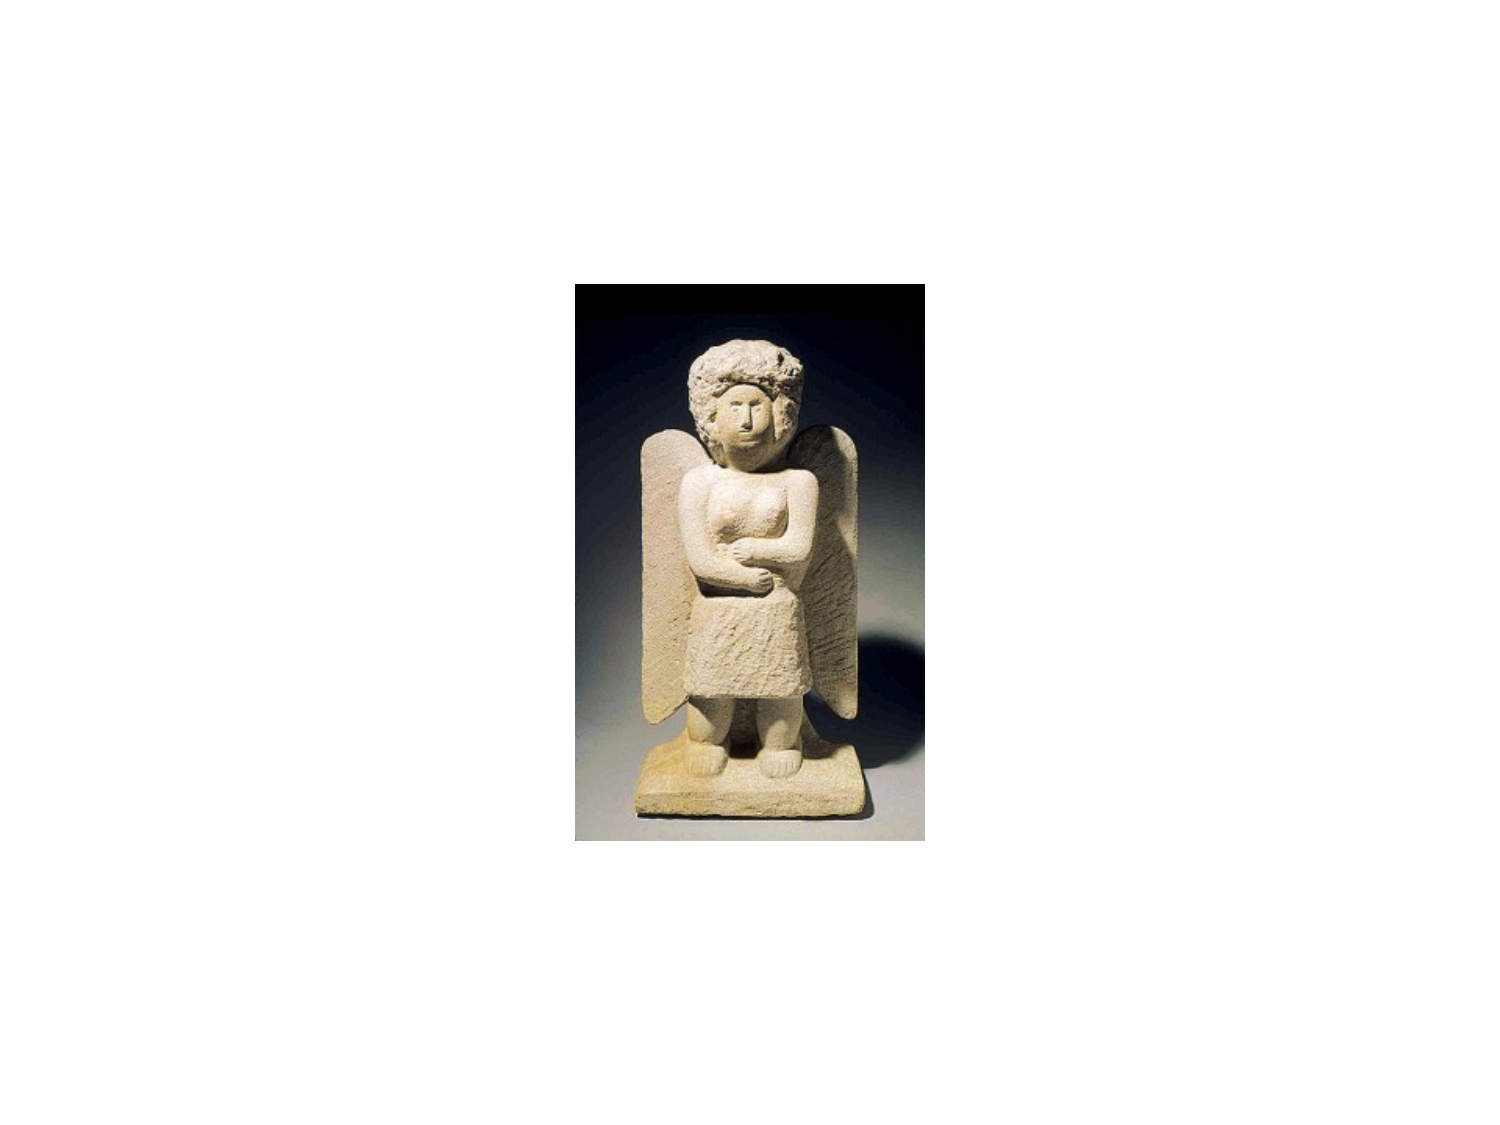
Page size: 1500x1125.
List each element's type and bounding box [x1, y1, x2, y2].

picture [574, 284, 926, 841]
